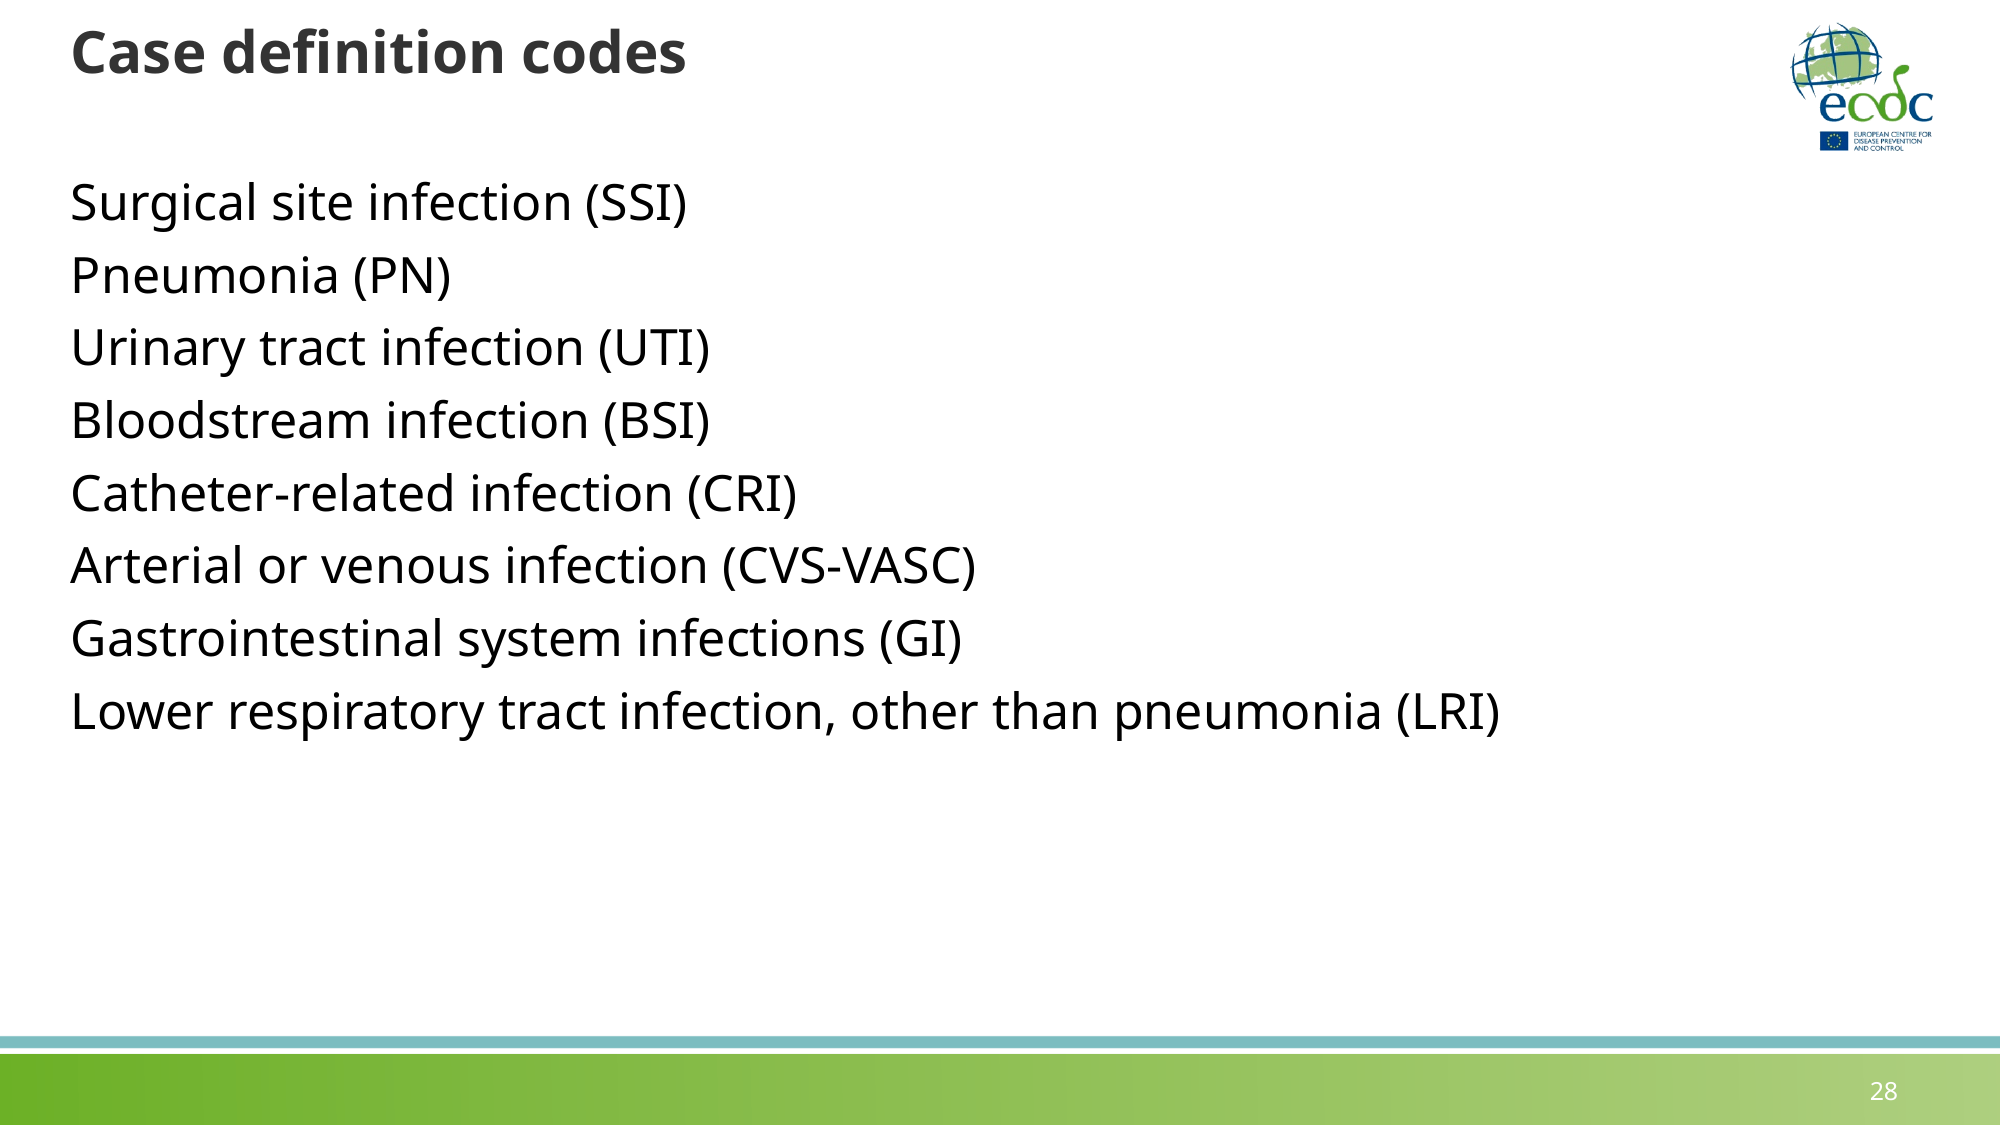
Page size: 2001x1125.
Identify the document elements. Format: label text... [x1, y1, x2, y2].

slide_number 28 [1494, 1062, 1914, 1123]
list Surgical site infection (SSI) Pneumonia (PN) Urinary tract infection (UTI) Bloodstream infection (BSI) Catheter-related infection (CRI) Arterial or venous infection (CVS-VASC) Gastrointestinal system infections (GI) Lower respiratory tract infection, other than pneumonia (LRI) [70, 176, 1936, 1025]
picture [0, 0, 2000, 1125]
title Case definition codes [70, 23, 1764, 159]
